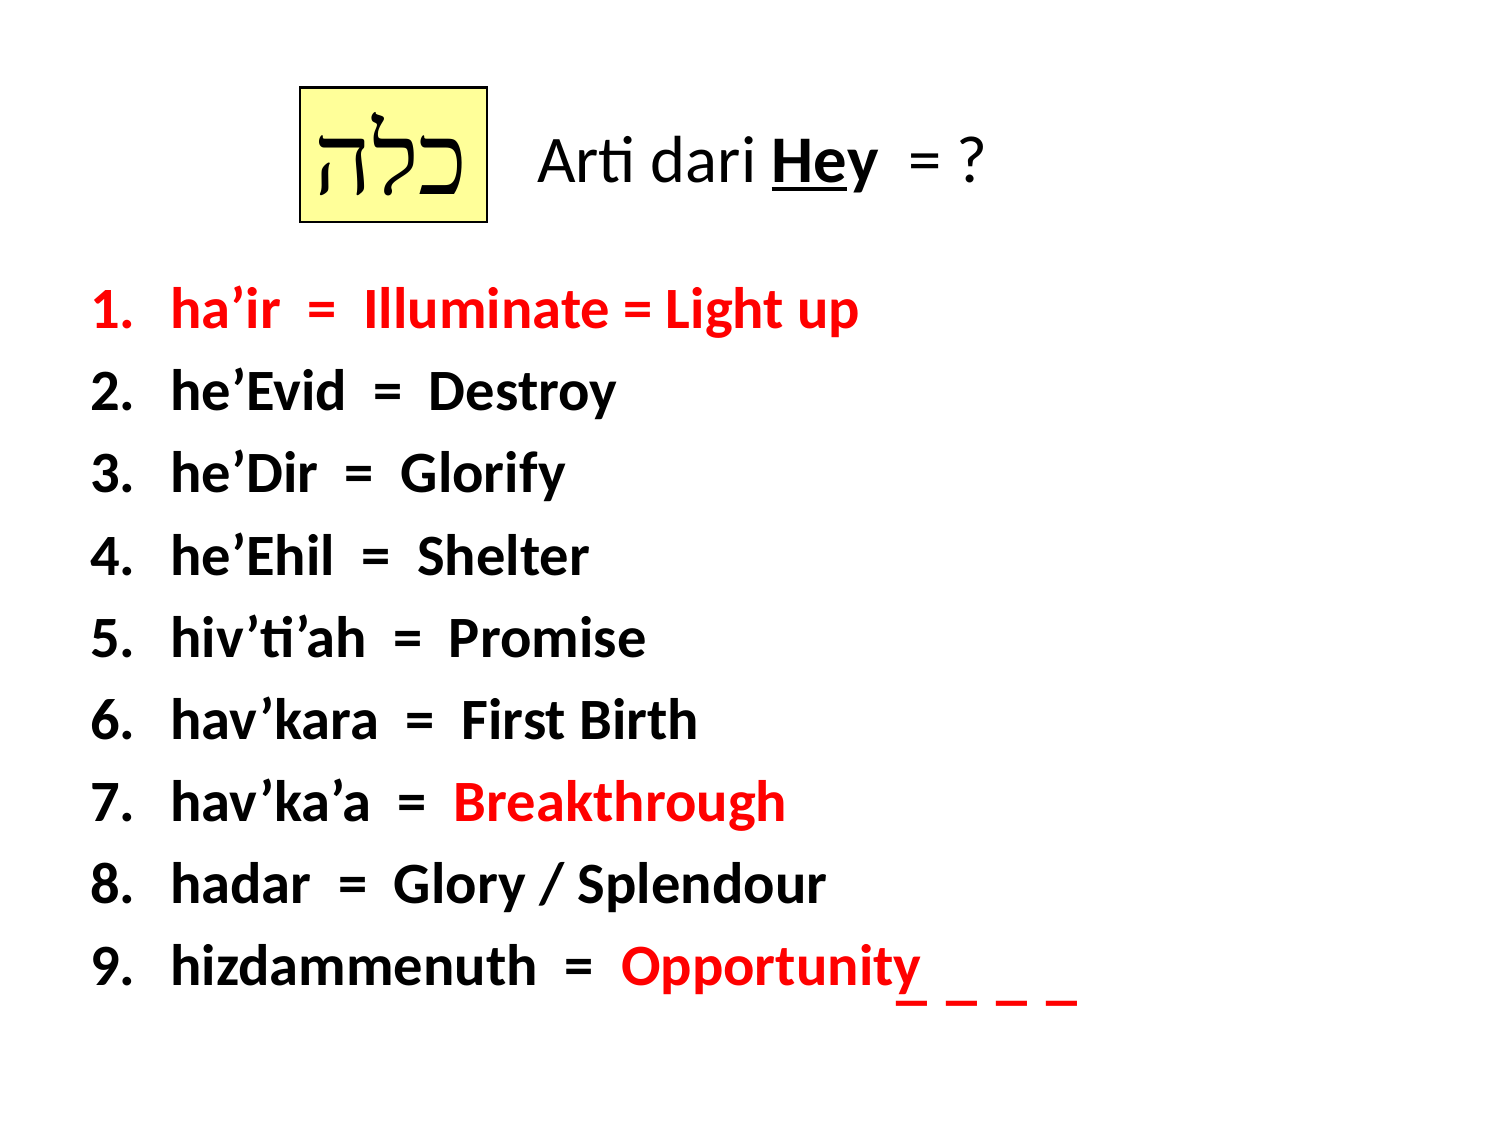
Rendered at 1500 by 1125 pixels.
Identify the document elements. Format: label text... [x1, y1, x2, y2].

text_box _ _ _ _ [881, 912, 1262, 1018]
title Arti dari Hey = ? [450, 137, 1075, 255]
text_box כלה [300, 87, 488, 223]
list ha’ir = Illuminate = Light up he’Evid = Destroy he’Dir = Glorify he’Ehil = Shelter hiv’ti’ah = Promise hav’kara = First Birth hav’ka’a = Breakthrough hadar = Glory / Splendour hizdammenuth = Opportunity [75, 262, 1363, 1005]
